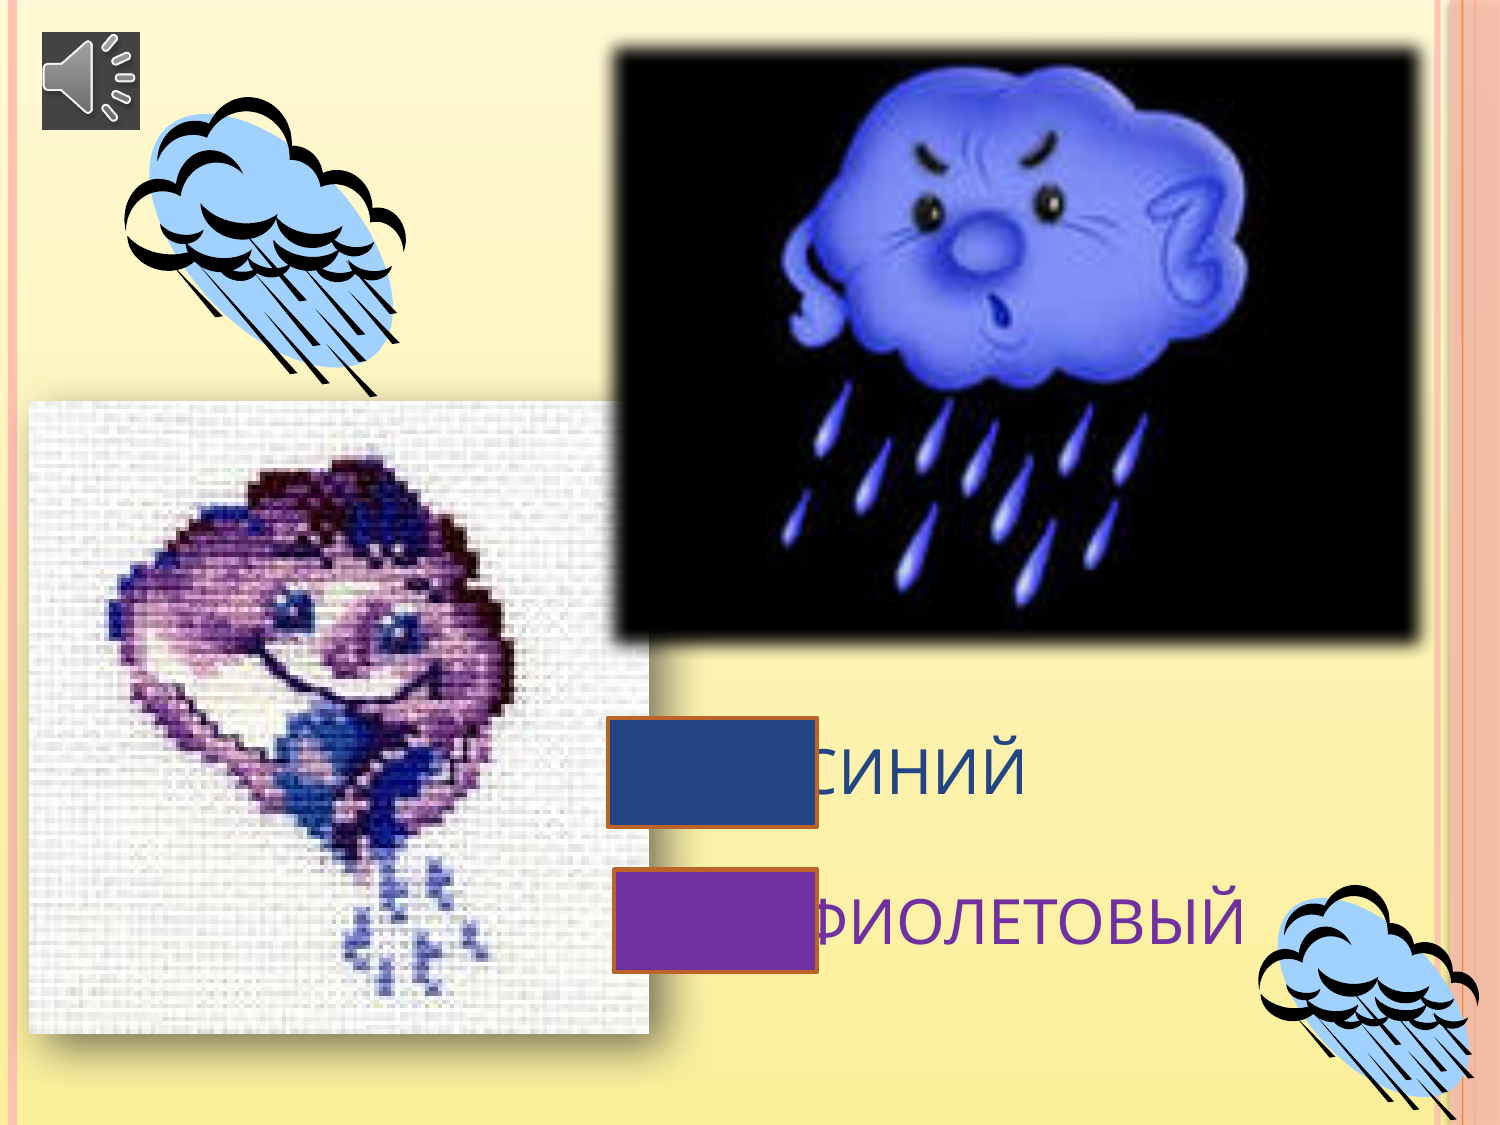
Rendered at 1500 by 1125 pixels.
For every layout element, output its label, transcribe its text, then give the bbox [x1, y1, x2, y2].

picture [28, 30, 1439, 1035]
text_box [656, 867, 819, 974]
picture [1257, 883, 1483, 1121]
picture [40, 30, 411, 398]
text_box [656, 716, 819, 829]
title Синий Фиолетовый [702, 680, 1306, 965]
